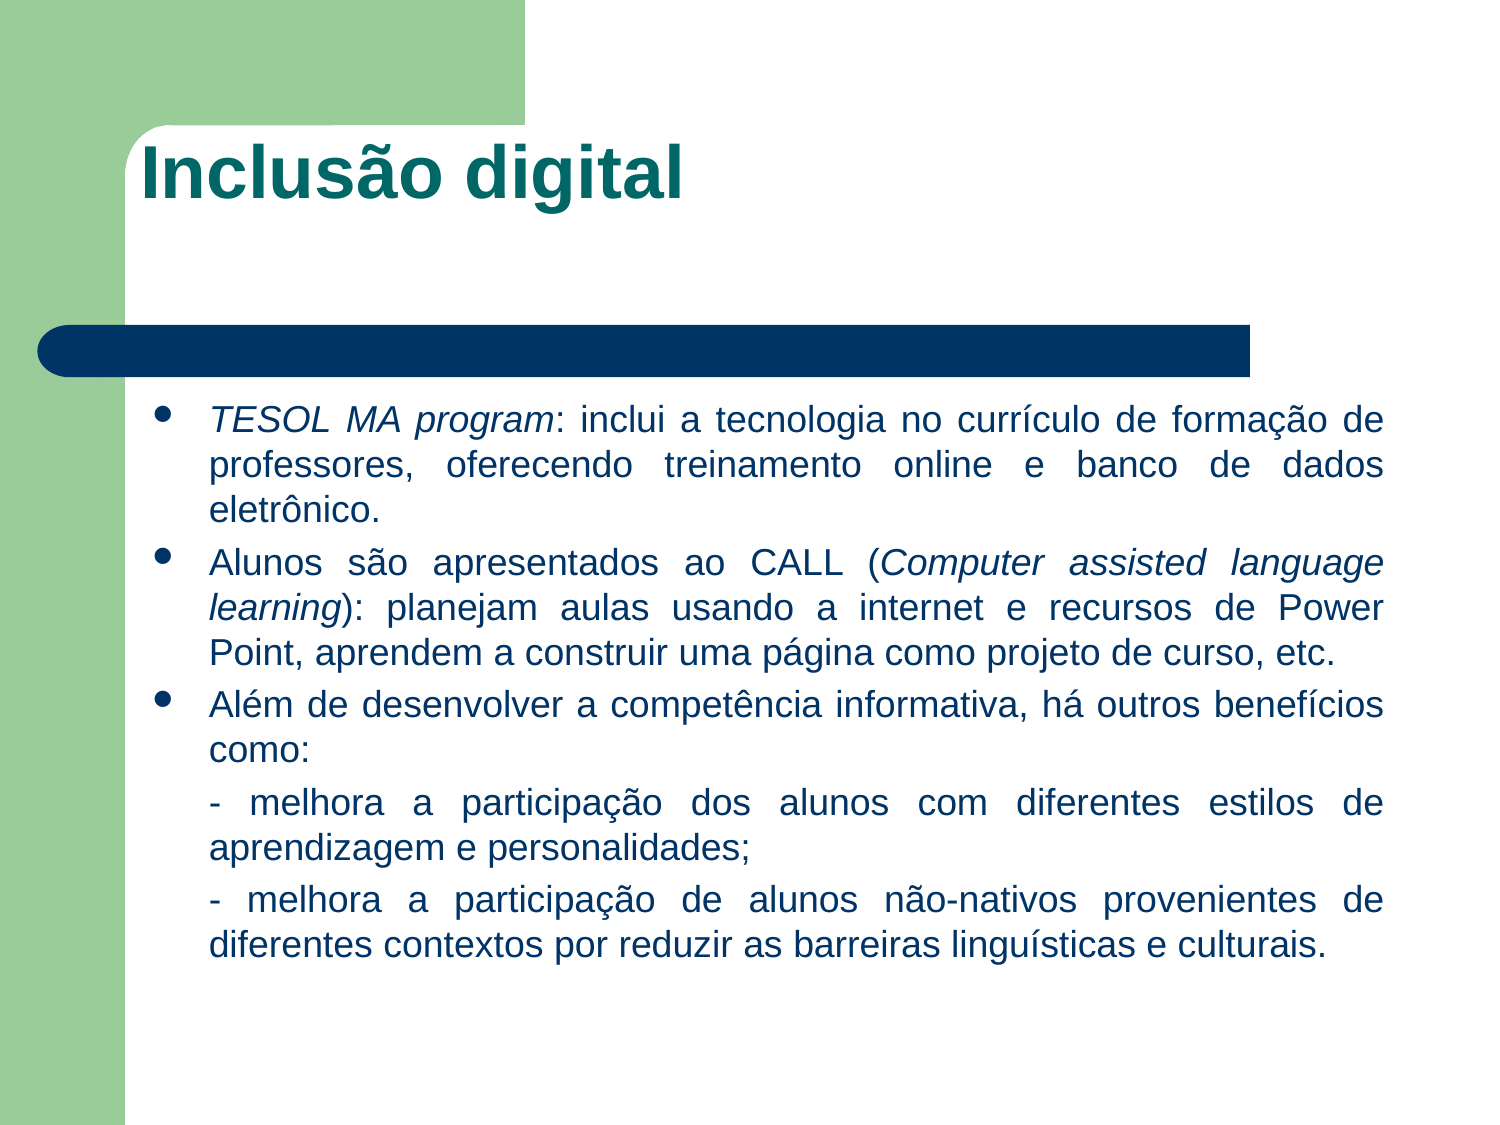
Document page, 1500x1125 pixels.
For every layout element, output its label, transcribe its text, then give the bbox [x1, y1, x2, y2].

list TESOL MA program: inclui a tecnologia no currículo de formação de professores, oferecendo treinamento online e banco de dados eletrônico. Alunos são apresentados ao CALL (Computer assisted language learning): planejam aulas usando a internet e recursos de Power Point, aprendem a construir uma página como projeto de curso, etc. Além de desenvolver a competência informativa, há outros benefícios como: - melhora a participação dos alunos com diferentes estilos de aprendizagem e personalidades; - melhora a participação de alunos não-nativos provenientes de diferentes contextos por reduzir as barreiras linguísticas e culturais. [137, 387, 1400, 999]
title Inclusão digital [124, 124, 1426, 313]
